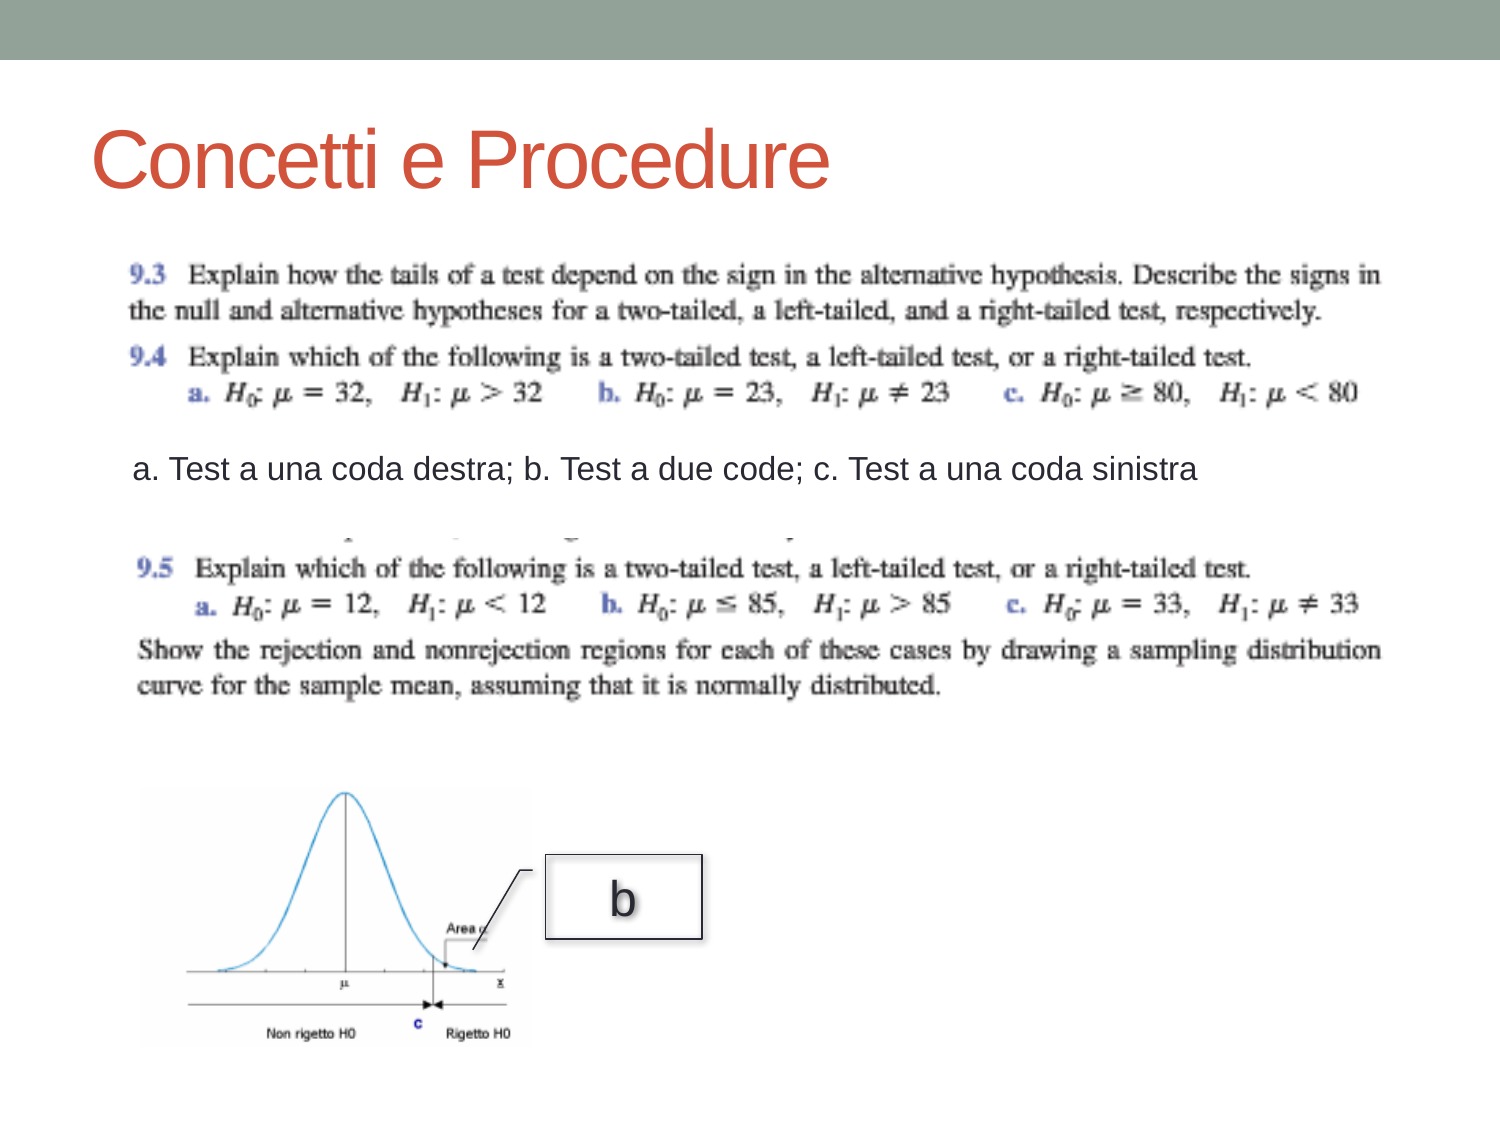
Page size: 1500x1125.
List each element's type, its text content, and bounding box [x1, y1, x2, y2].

picture [95, 537, 1457, 705]
picture [87, 252, 1459, 416]
text_box a. Test a una coda destra; b. Test a due code; c. Test a una coda sinistra [117, 440, 1258, 495]
picture [139, 787, 532, 1048]
title Concetti e Procedure [75, 87, 1425, 224]
text_box b [545, 854, 703, 940]
